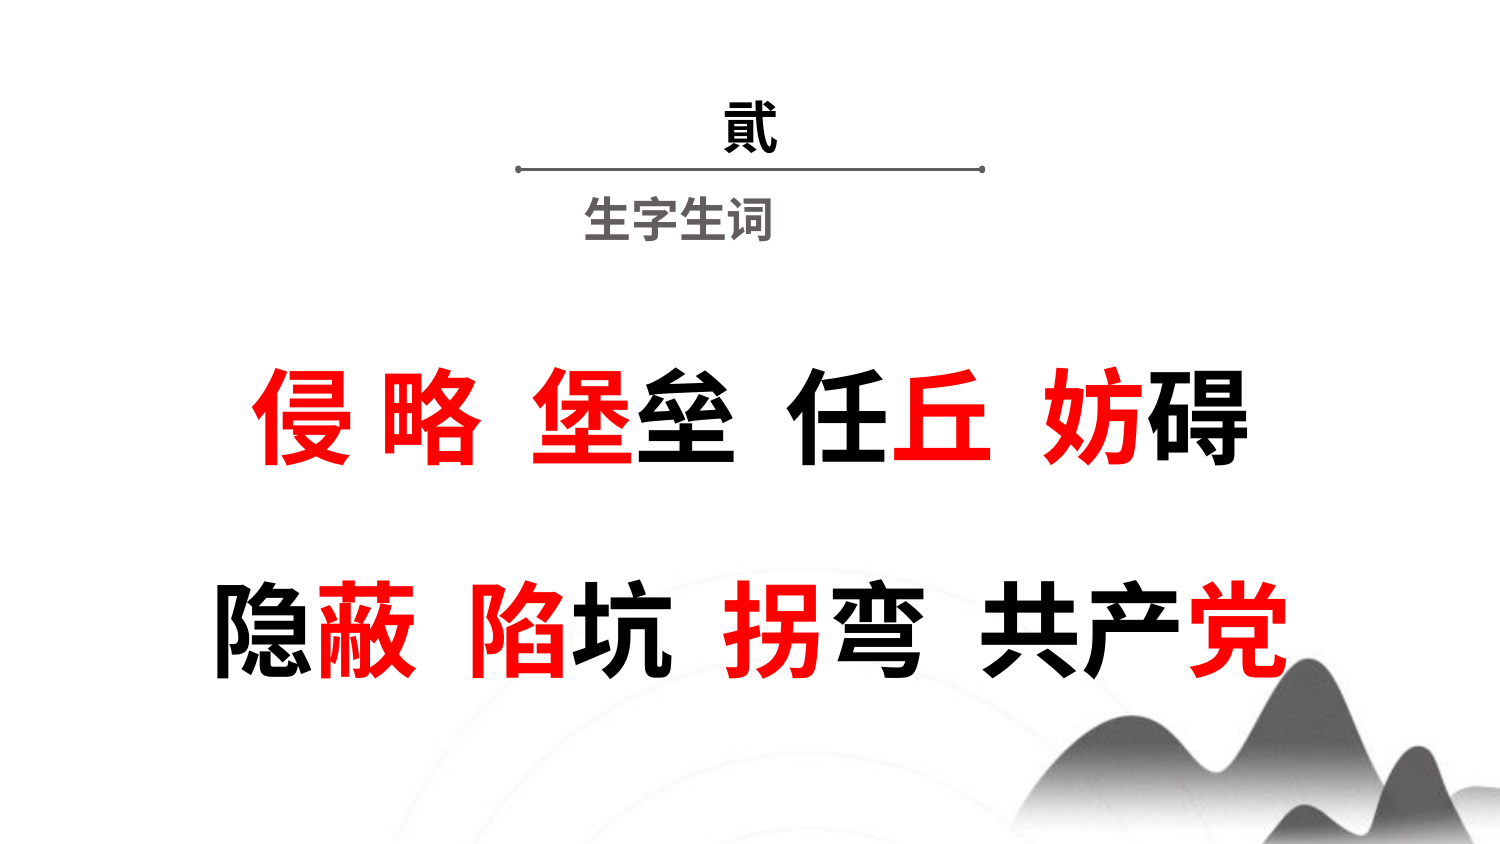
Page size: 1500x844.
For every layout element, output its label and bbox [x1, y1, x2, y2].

text_box [516, 166, 985, 173]
picture [0, 0, 1500, 844]
